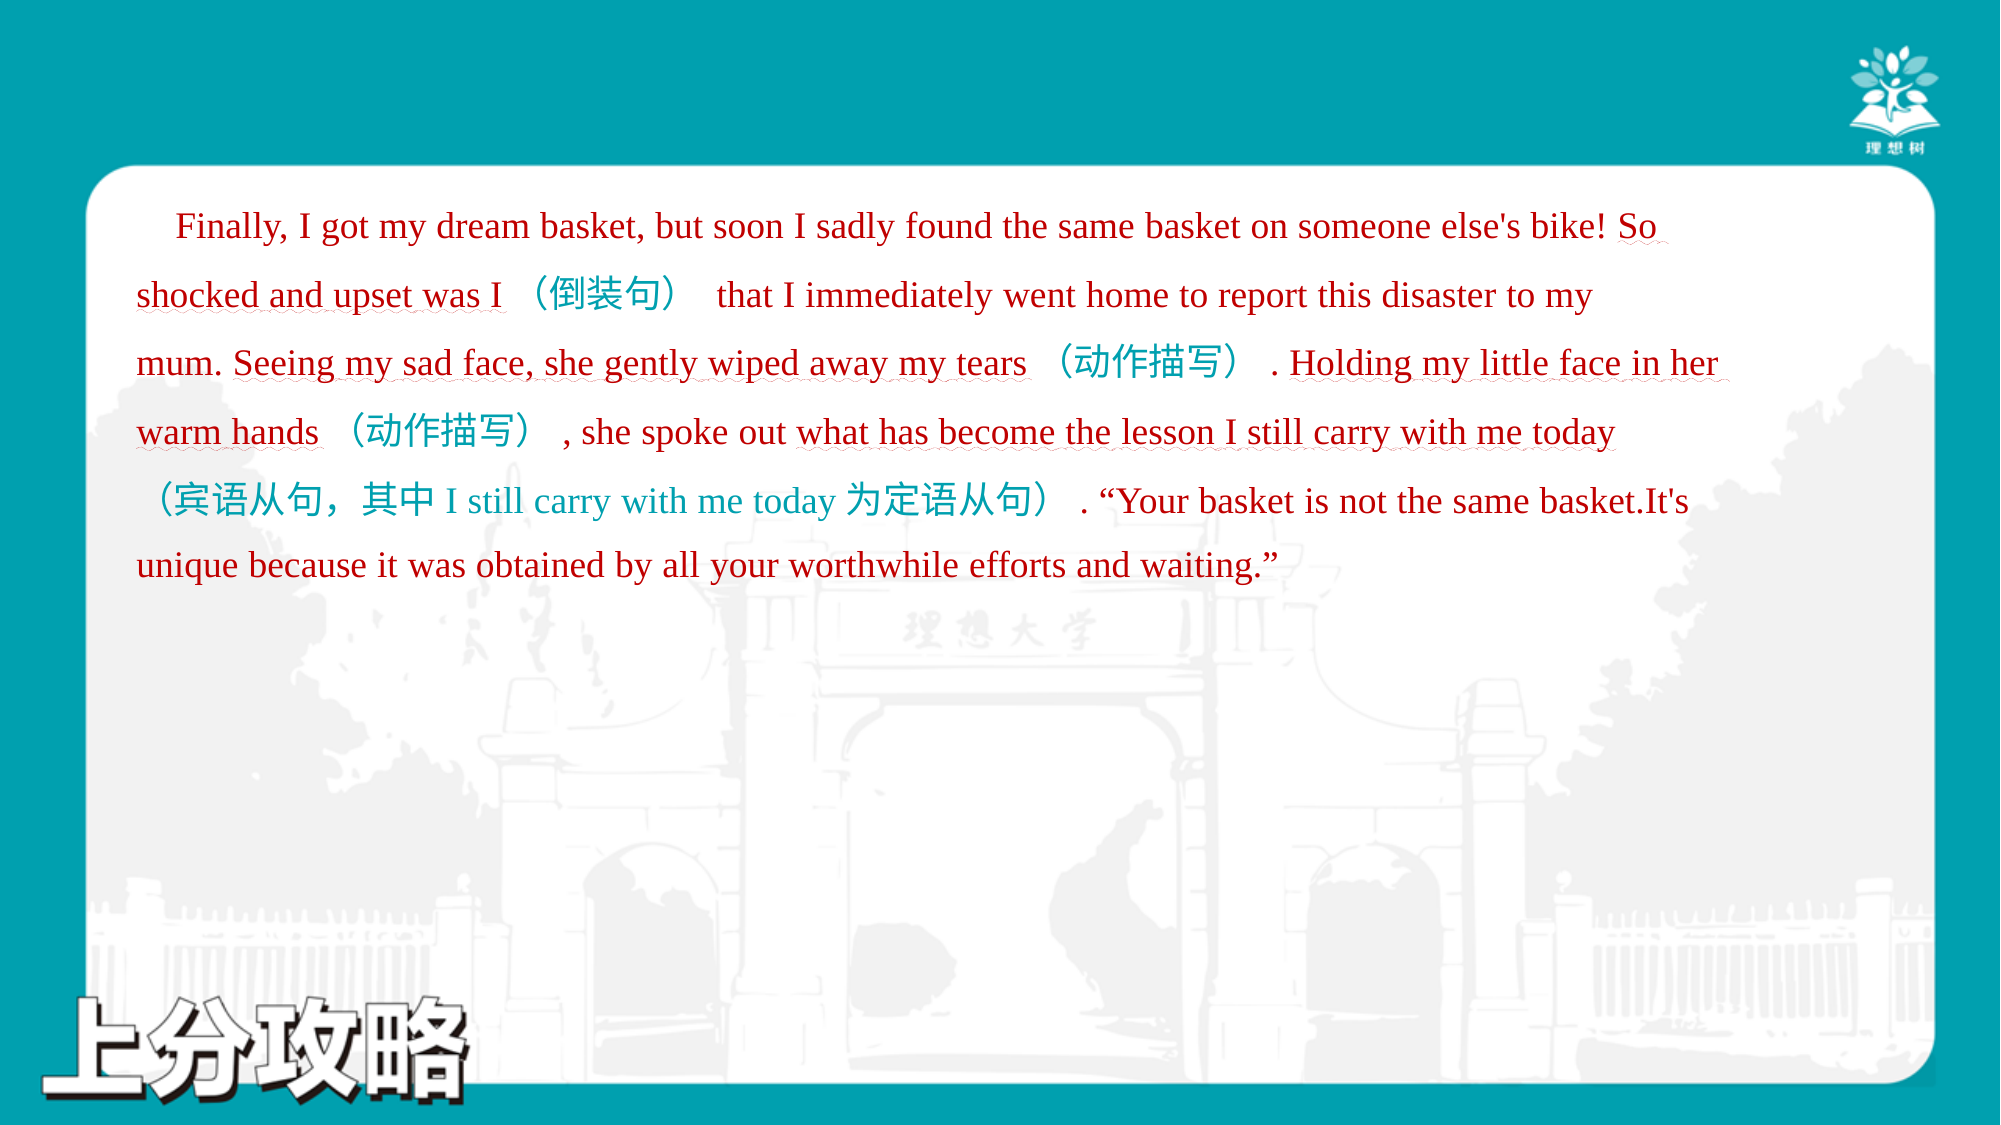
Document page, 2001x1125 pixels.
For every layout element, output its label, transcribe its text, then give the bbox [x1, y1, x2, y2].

text_box Finally, I got my dream basket, but soon I sadly found the same basket on someone else's bike! So shocked and upset was I（倒装句） that I immediately went home to report this disaster to my mum. Seeing my sad face, she gently wiped away my tears（动作描写）. Holding my little face in her warm hands（动作描写）, she spoke out what has become the lesson I still carry with me today （宾语从句，其中I still carry with me today为定语从句）. “Your basket is not the same basket.It's unique because it was obtained by all your worthwhile efforts and waiting.” [136, 177, 1865, 579]
picture [0, 0, 2000, 1125]
